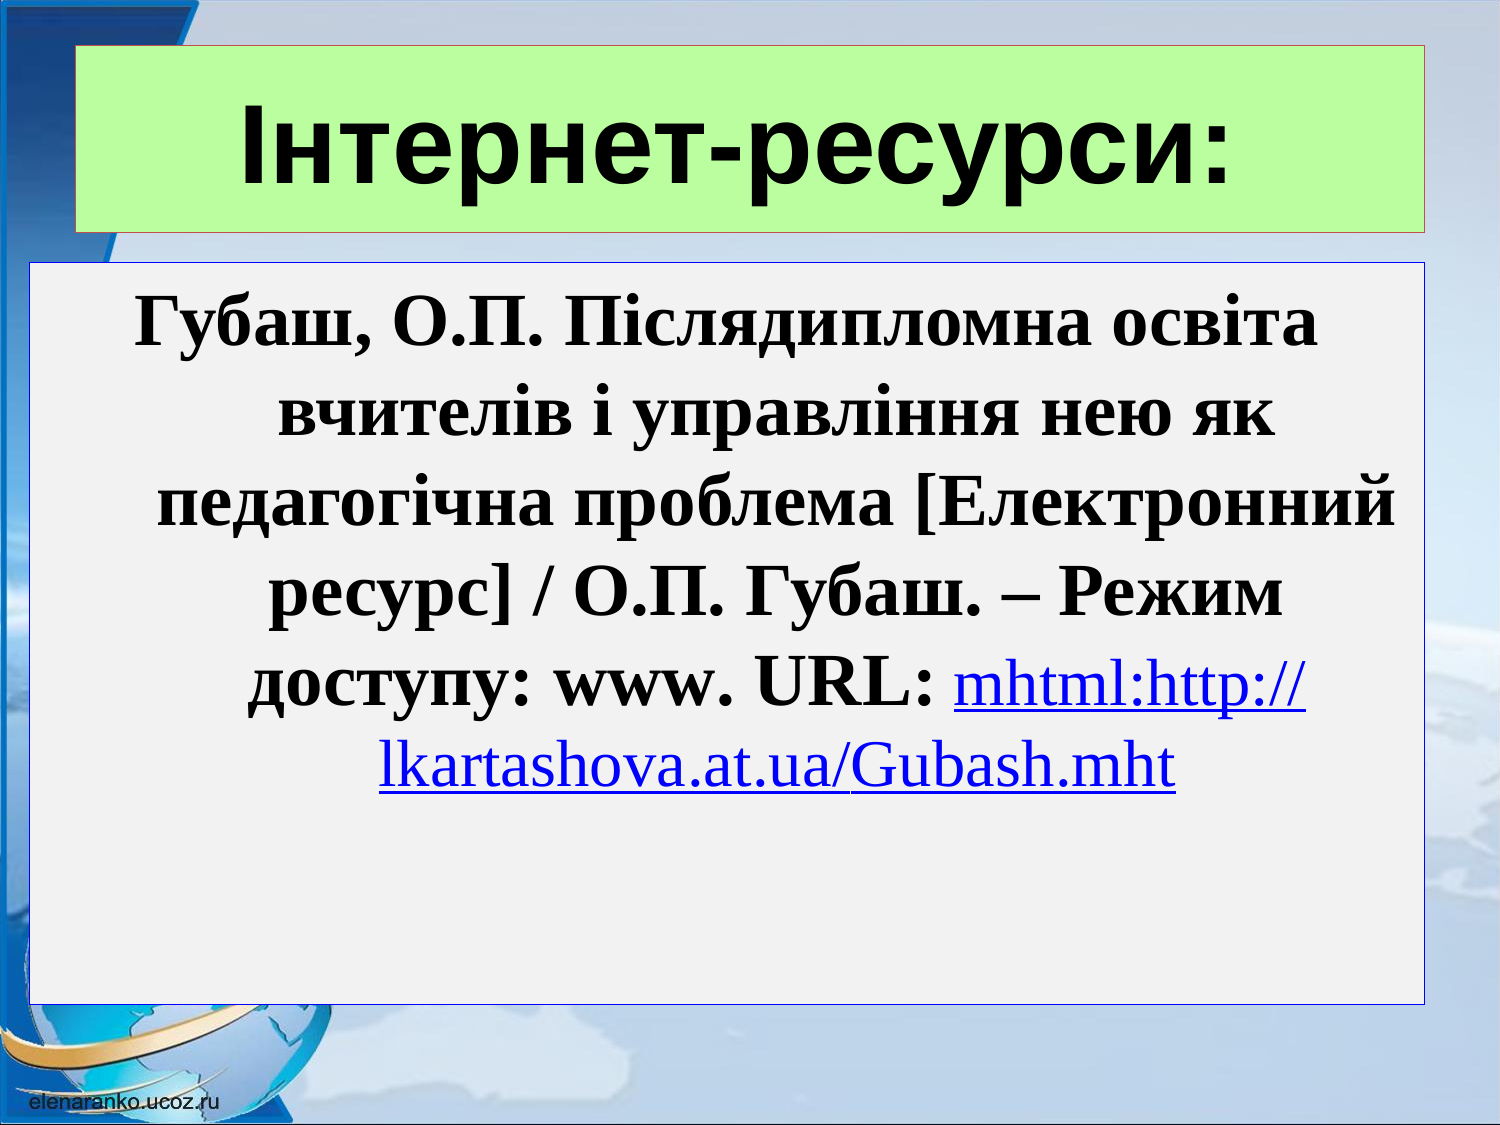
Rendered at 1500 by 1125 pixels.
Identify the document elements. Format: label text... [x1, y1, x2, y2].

title Інтернет-ресурси: [75, 45, 1425, 233]
list Губаш, О.П. Післядипломна освіта вчителів і управління нею як педагогічна проблема [Електронний ресурс] / О.П. Губаш. – Режим доступу: www. URL: mhtml:http://lkartashova.at.ua/Gubash.mht [29, 262, 1425, 1005]
picture [0, 0, 1500, 1125]
